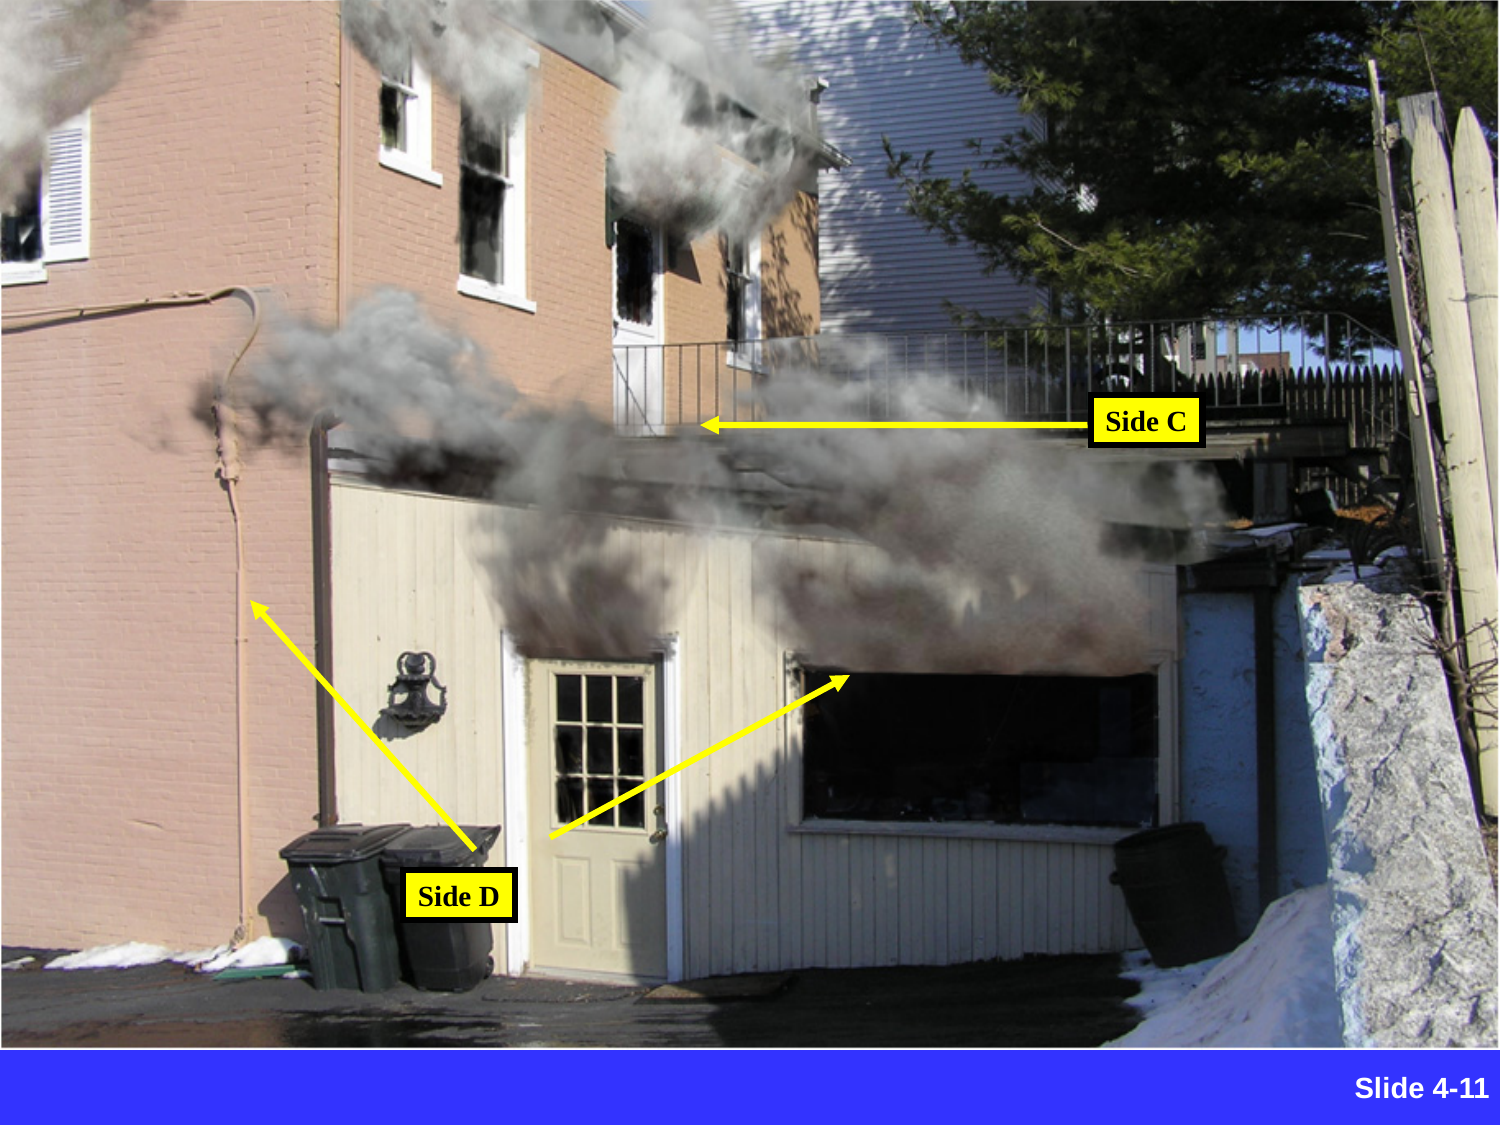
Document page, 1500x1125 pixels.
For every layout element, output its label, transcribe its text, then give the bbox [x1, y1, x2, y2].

picture [0, 0, 1500, 1051]
slide_number Slide 4-99 [1154, 1061, 1500, 1125]
